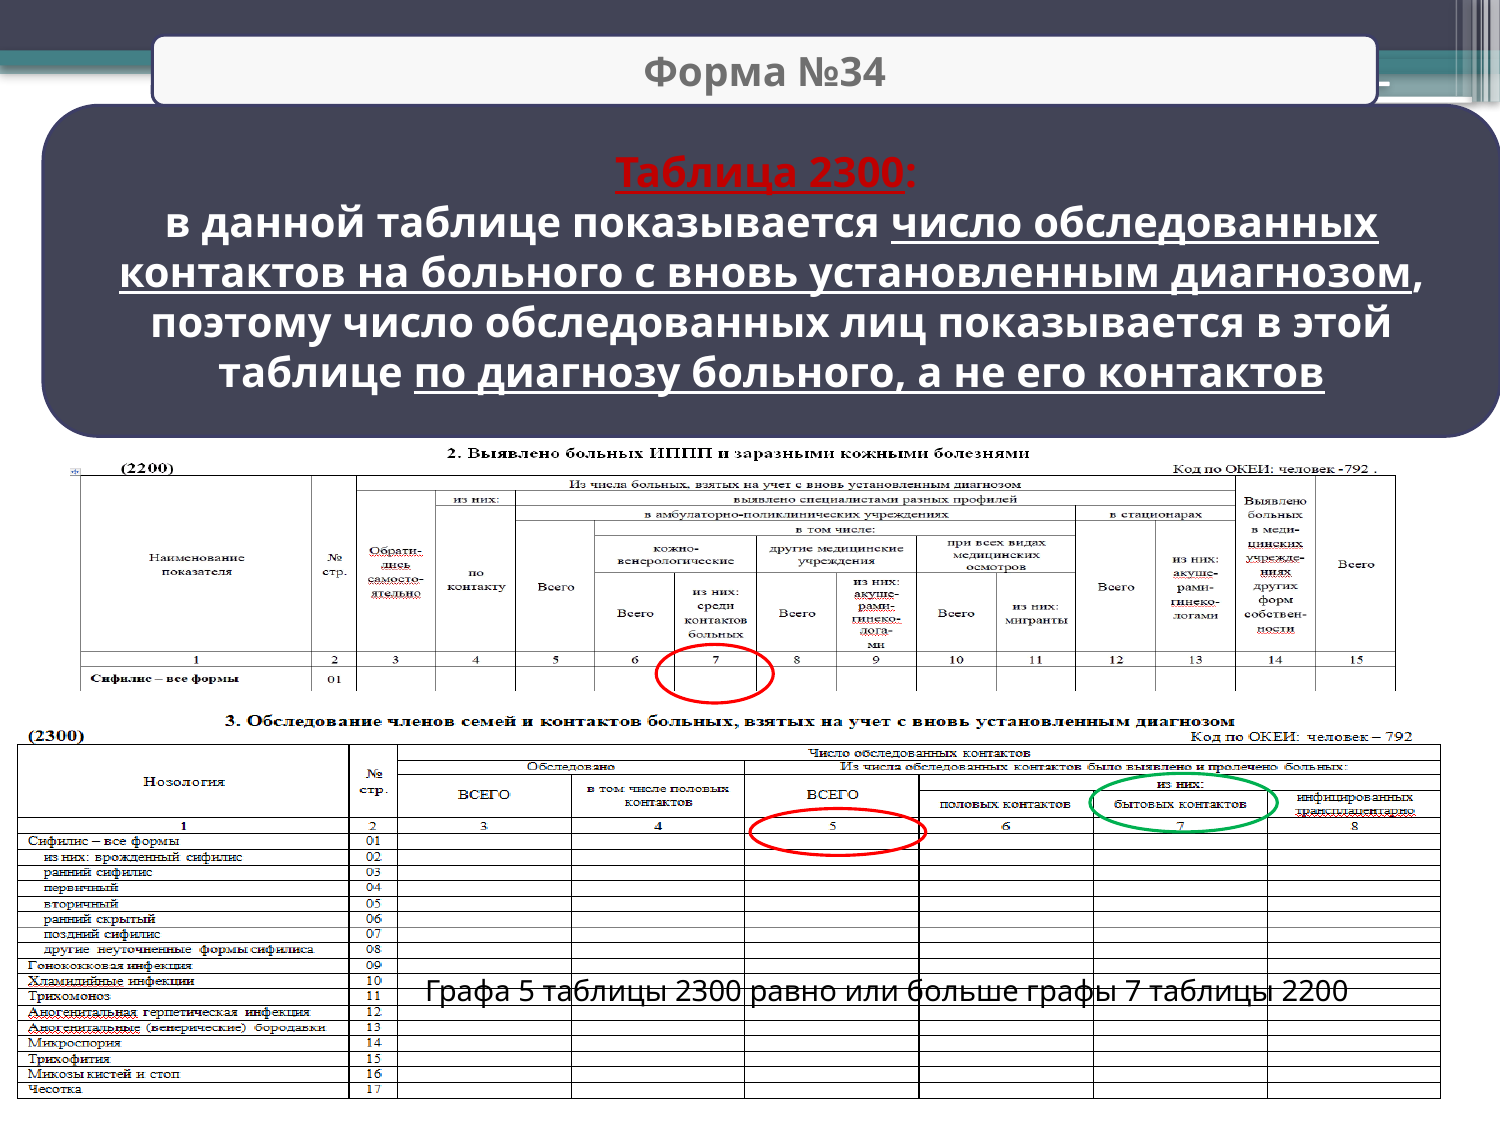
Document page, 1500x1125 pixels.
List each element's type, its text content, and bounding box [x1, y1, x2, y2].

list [0, 691, 1458, 1125]
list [70, 445, 1419, 688]
text_box Форма №34 [150, 33, 1379, 108]
text_box Таблица 2300: в данной таблице показывается число обследованных контактов на больного с вновь установленным диагнозом, поэтому число обследованных лиц показывается в этой таблице по диагнозу больного, а не его контактов [41, 103, 1500, 438]
